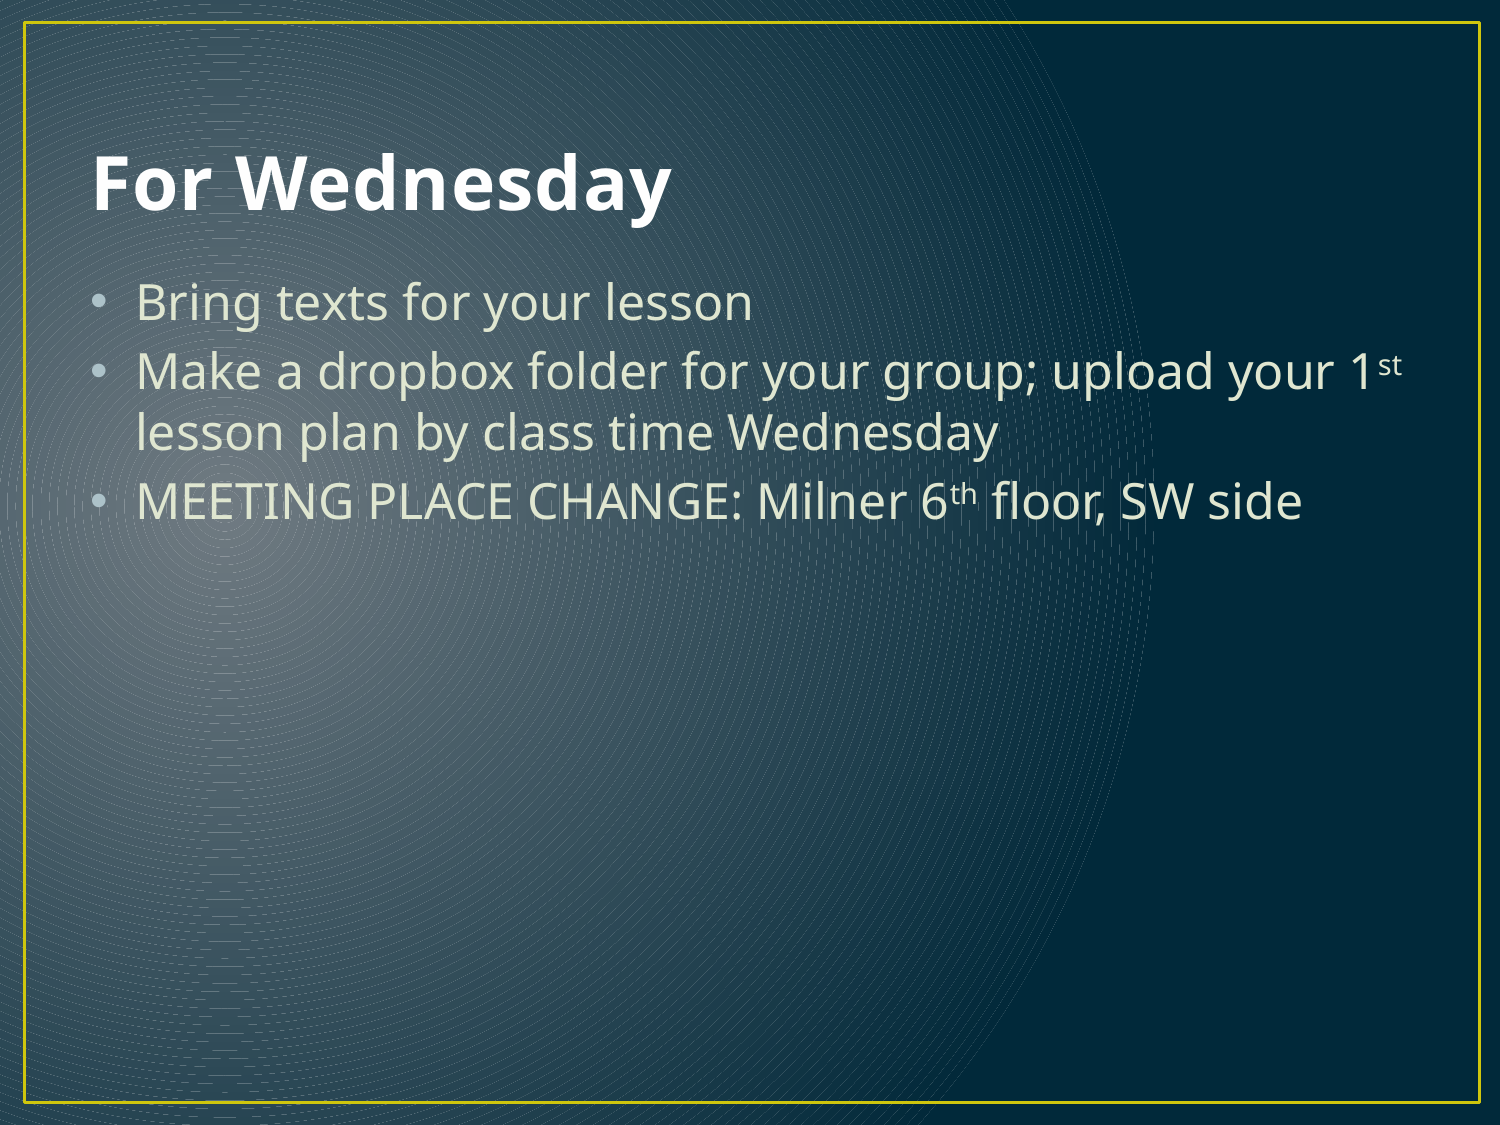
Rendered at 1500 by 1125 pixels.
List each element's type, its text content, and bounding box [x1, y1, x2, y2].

list Bring texts for your lesson Make a dropbox folder for your group; upload your 1st lesson plan by class time Wednesday MEETING PLACE CHANGE: Milner 6th floor, SW side [75, 262, 1425, 1005]
title For Wednesday [75, 45, 1425, 233]
